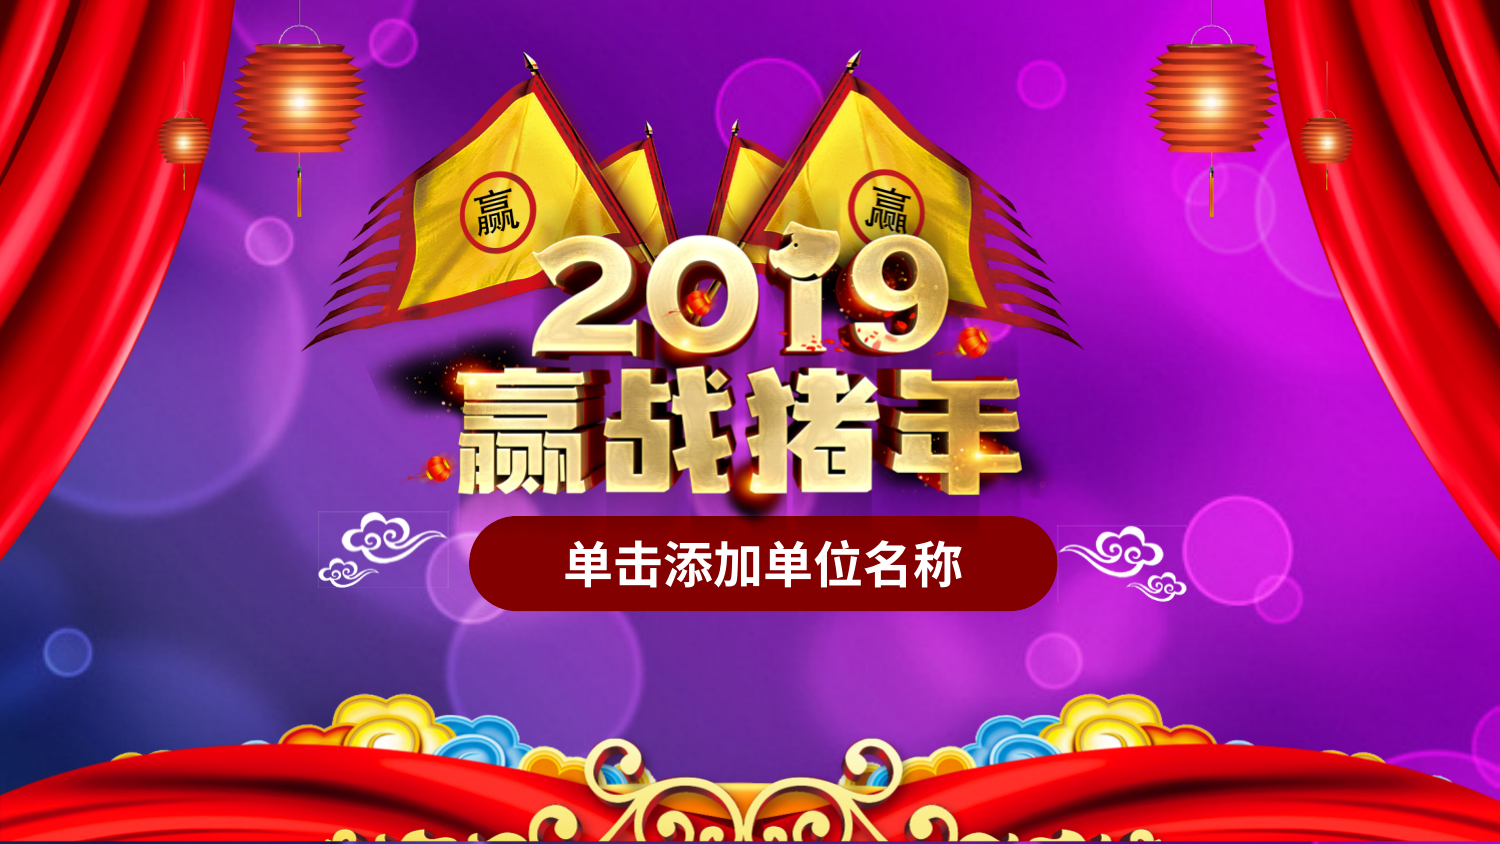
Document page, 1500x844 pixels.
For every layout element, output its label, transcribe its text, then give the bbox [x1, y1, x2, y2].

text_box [299, 43, 1085, 362]
picture [0, 0, 1500, 844]
text_box 单击添加单位名称 [470, 581, 1051, 614]
